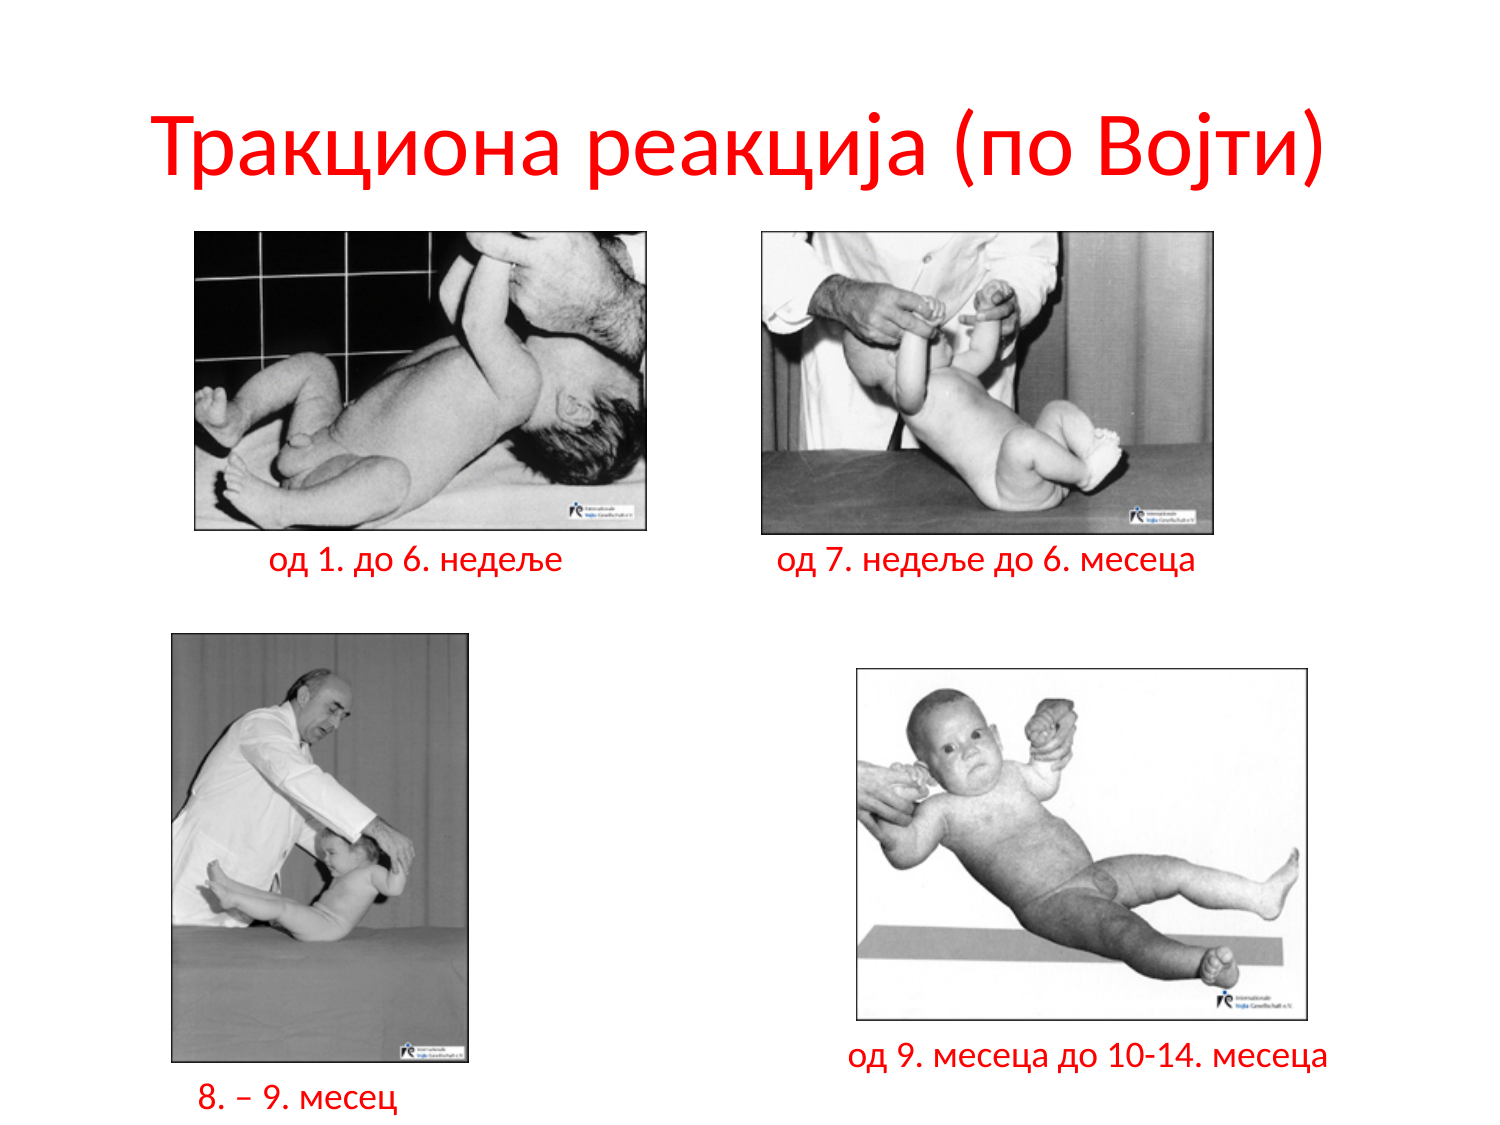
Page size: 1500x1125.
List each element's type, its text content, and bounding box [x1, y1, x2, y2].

picture [855, 668, 1308, 1021]
text_box од 7. недеље до 6. месеца [761, 527, 1235, 587]
picture [761, 231, 1214, 536]
picture [170, 633, 469, 1064]
title Тракциона реакција (по Војти) [75, 45, 1425, 233]
text_box од 1. до 6. недеље [253, 540, 621, 587]
picture [194, 231, 647, 531]
text_box од 9. месеца до 10-14. месеца [832, 1023, 1400, 1083]
text_box 8. – 9. месец [183, 1064, 650, 1125]
